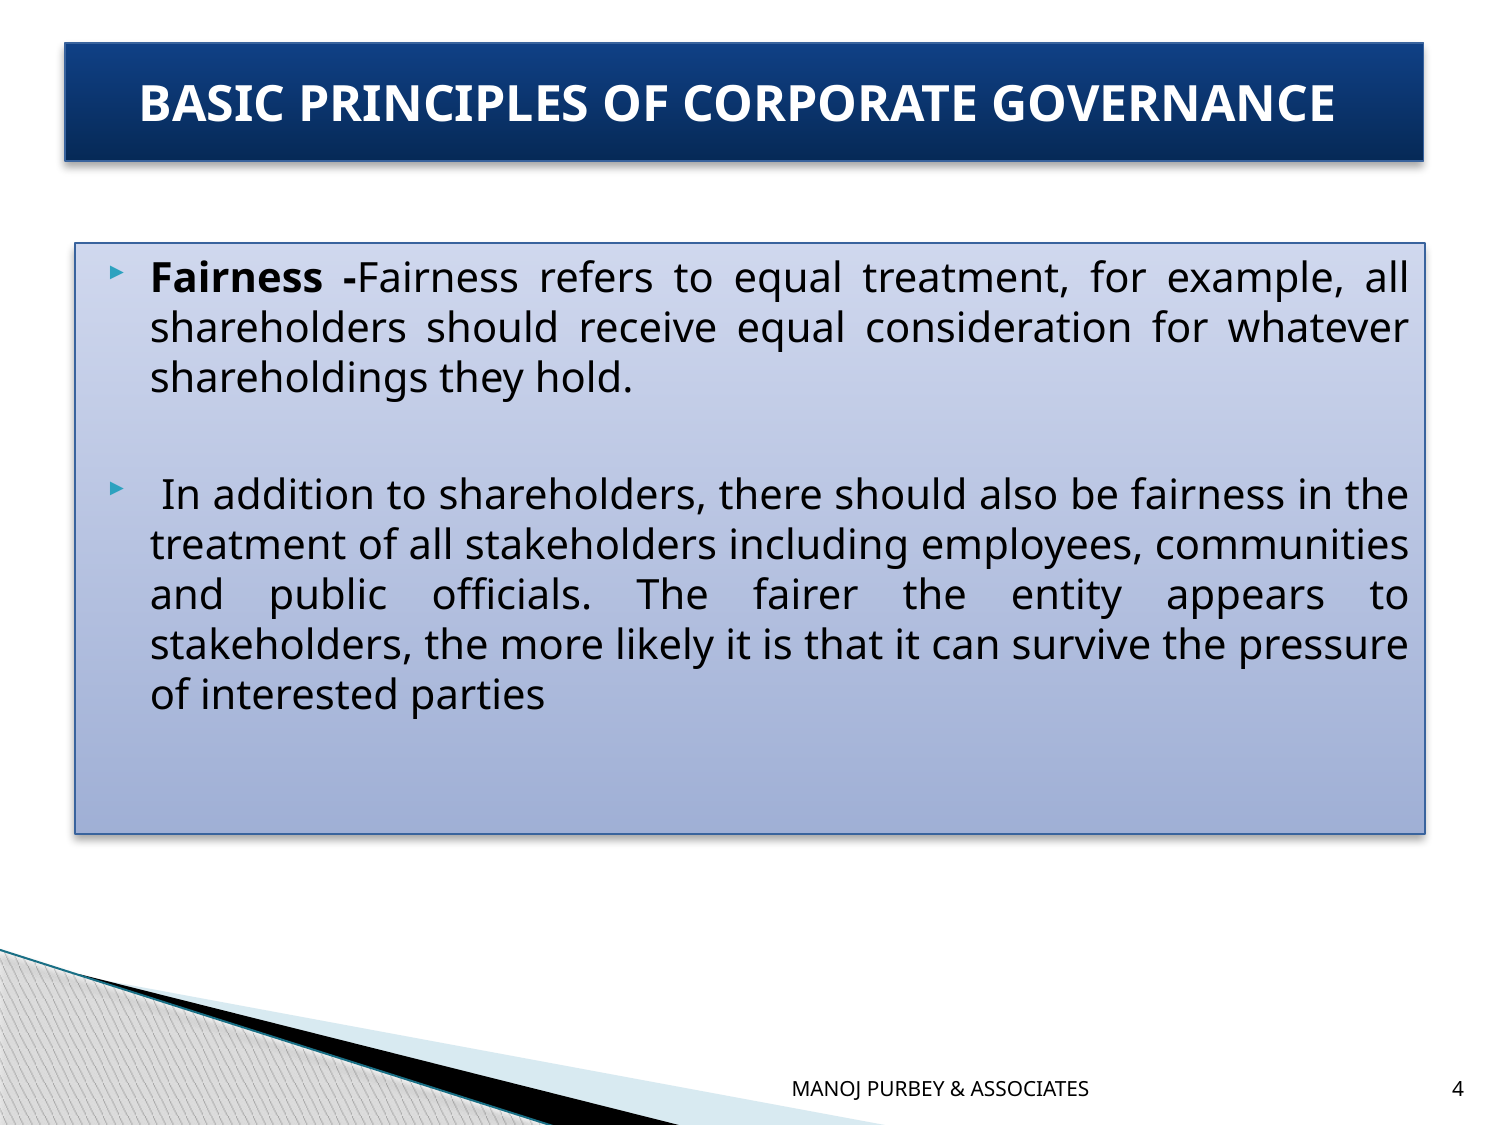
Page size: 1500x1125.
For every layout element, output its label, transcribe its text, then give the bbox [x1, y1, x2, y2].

slide_number 4 [1418, 1051, 1479, 1112]
footer MANOJ PURBEY & ASSOCIATES [718, 1051, 1105, 1112]
title BASIC PRINCIPLES OF CORPORATE GOVERNANCE [64, 42, 1424, 162]
list Fairness -Fairness refers to equal treatment, for example, all shareholders should receive equal consideration for whatever shareholdings they hold. In addition to shareholders, there should also be fairness in the treatment of all stakeholders including employees, communities and public officials. The fairer the entity appears to stakeholders, the more likely it is that it can survive the pressure of interested parties [74, 242, 1426, 835]
